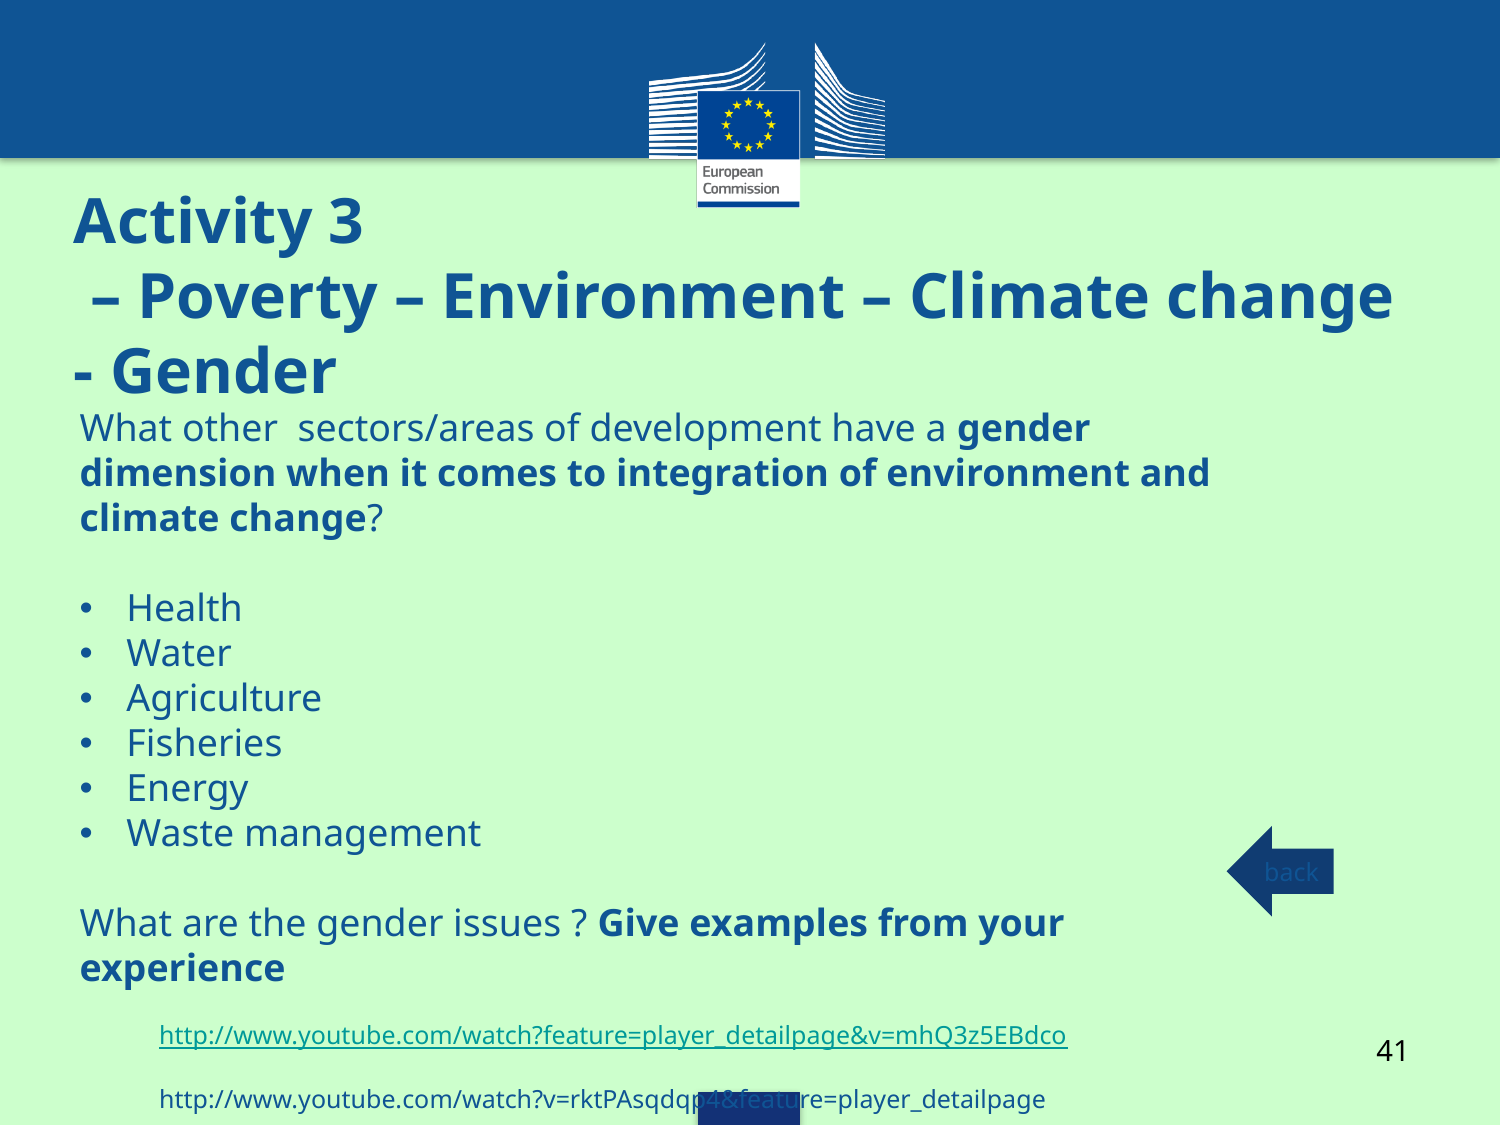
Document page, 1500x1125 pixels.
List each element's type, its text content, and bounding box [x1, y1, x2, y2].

title Activity 3 – Poverty – Environment – Climate change - Gender [0, 199, 1430, 388]
text_box http://www.youtube.com/watch?feature=player_detailpage&v=mhQ3z5EBdco http://www.youtube.com/watch?v=rktPAsqdqp4&feature=player_detailpage [144, 1012, 1084, 1122]
text_box back [1226, 825, 1334, 917]
text_box What other sectors/areas of development have a gender dimension when it comes to integration of environment and climate change? Health Water Agriculture Fisheries Energy Waste management What are the gender issues ? Give examples from your experience [64, 397, 1235, 1042]
slide_number 41 [1084, 1024, 1426, 1103]
picture [649, 42, 885, 199]
